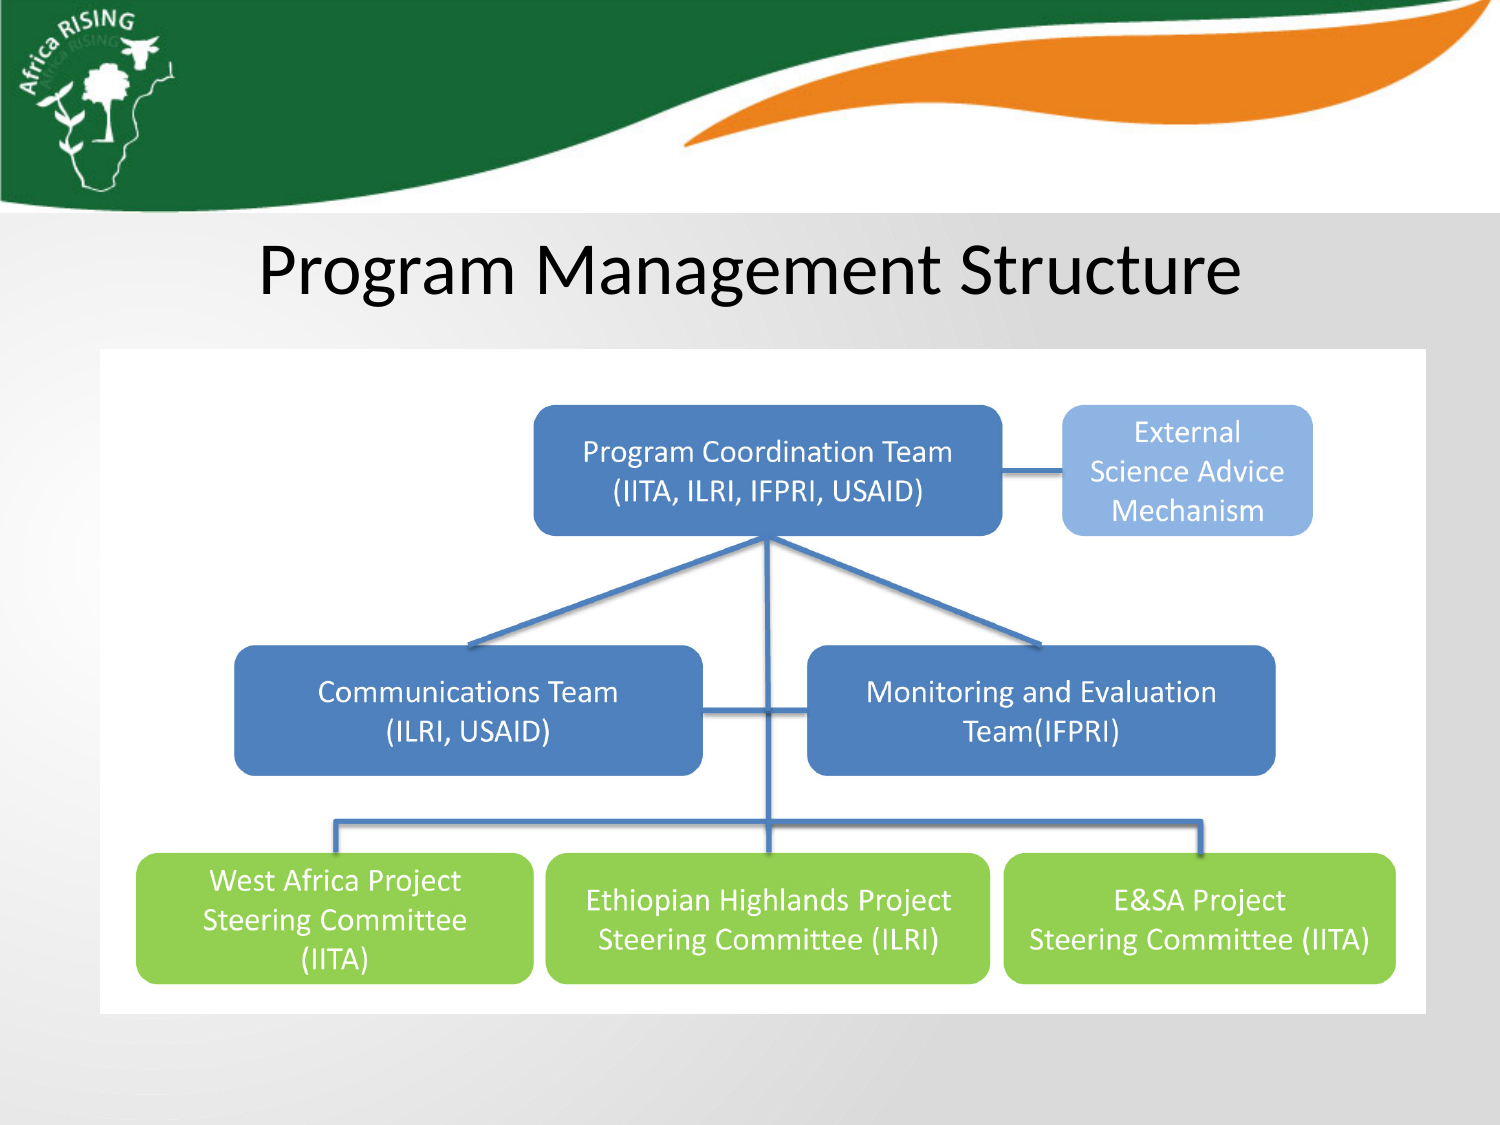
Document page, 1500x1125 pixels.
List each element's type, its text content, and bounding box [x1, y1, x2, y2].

picture [99, 349, 1427, 1015]
list Program Management Structure [75, 212, 1325, 400]
picture [0, 0, 1500, 213]
